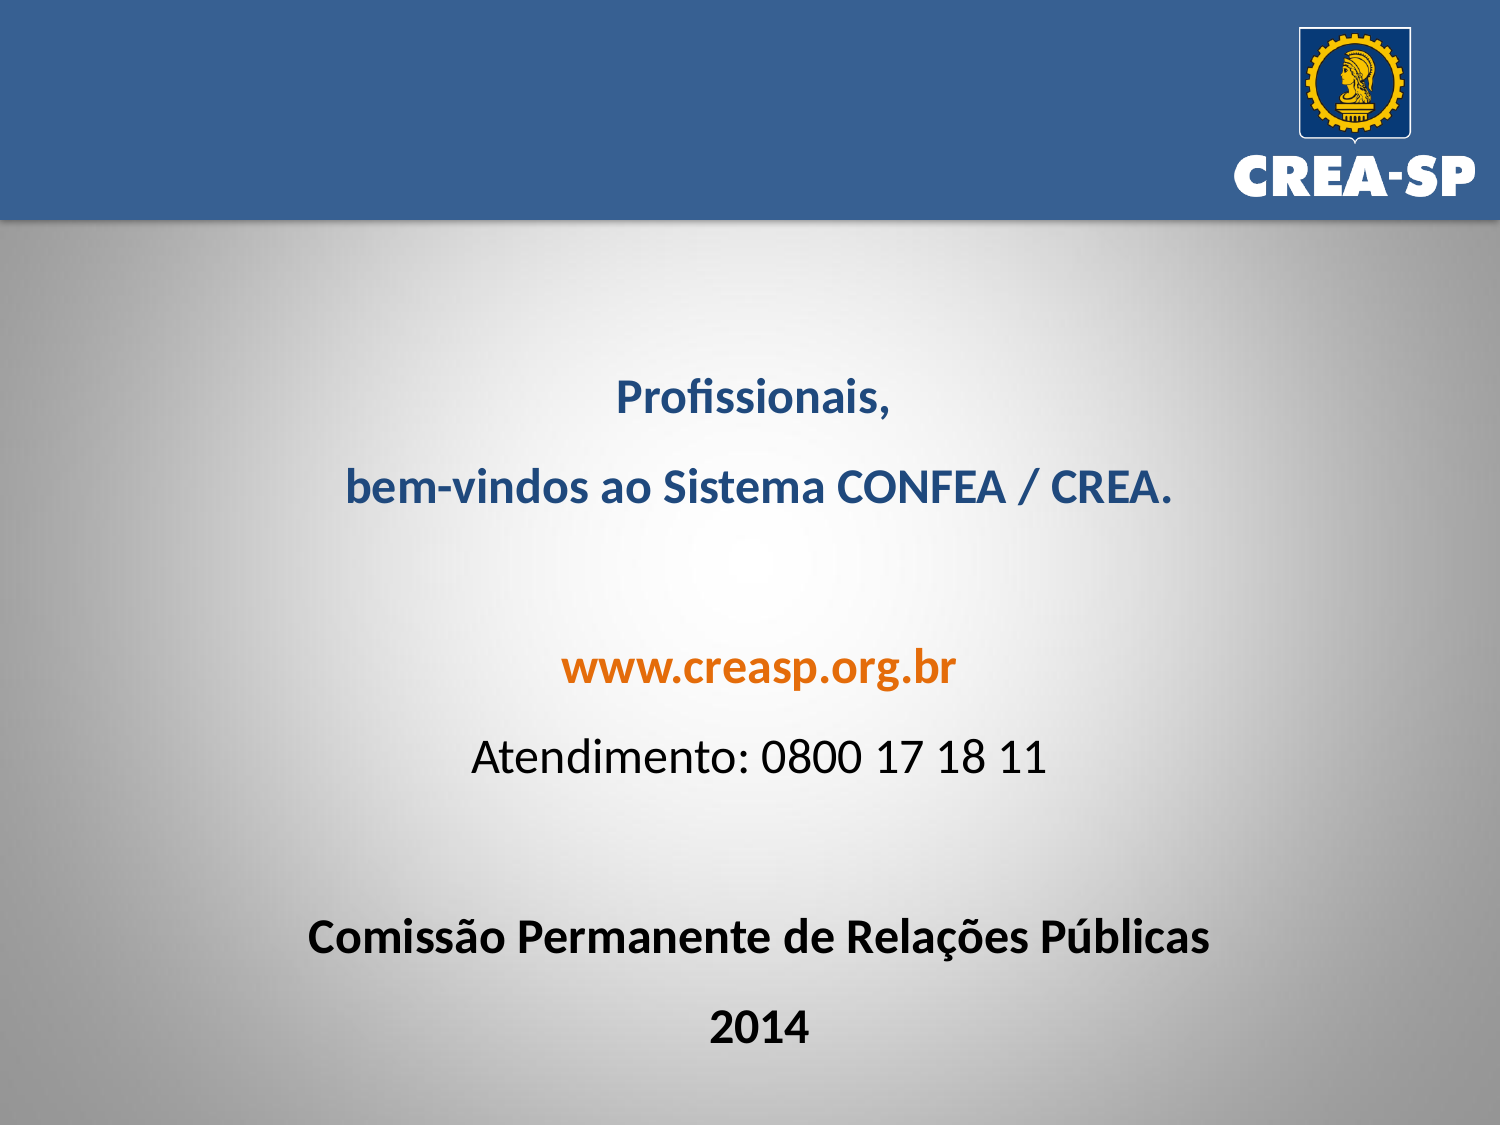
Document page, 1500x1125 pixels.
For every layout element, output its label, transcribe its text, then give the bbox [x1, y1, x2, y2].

picture [1234, 27, 1475, 197]
text_box Profissionais, bem-vindos ao Sistema CONFEA / CREA. www.creasp.org.br Atendimento: 0800 17 18 11 Comissão Permanente de Relações Públicas 2014 [171, 326, 1329, 1061]
picture [0, 220, 1500, 1125]
